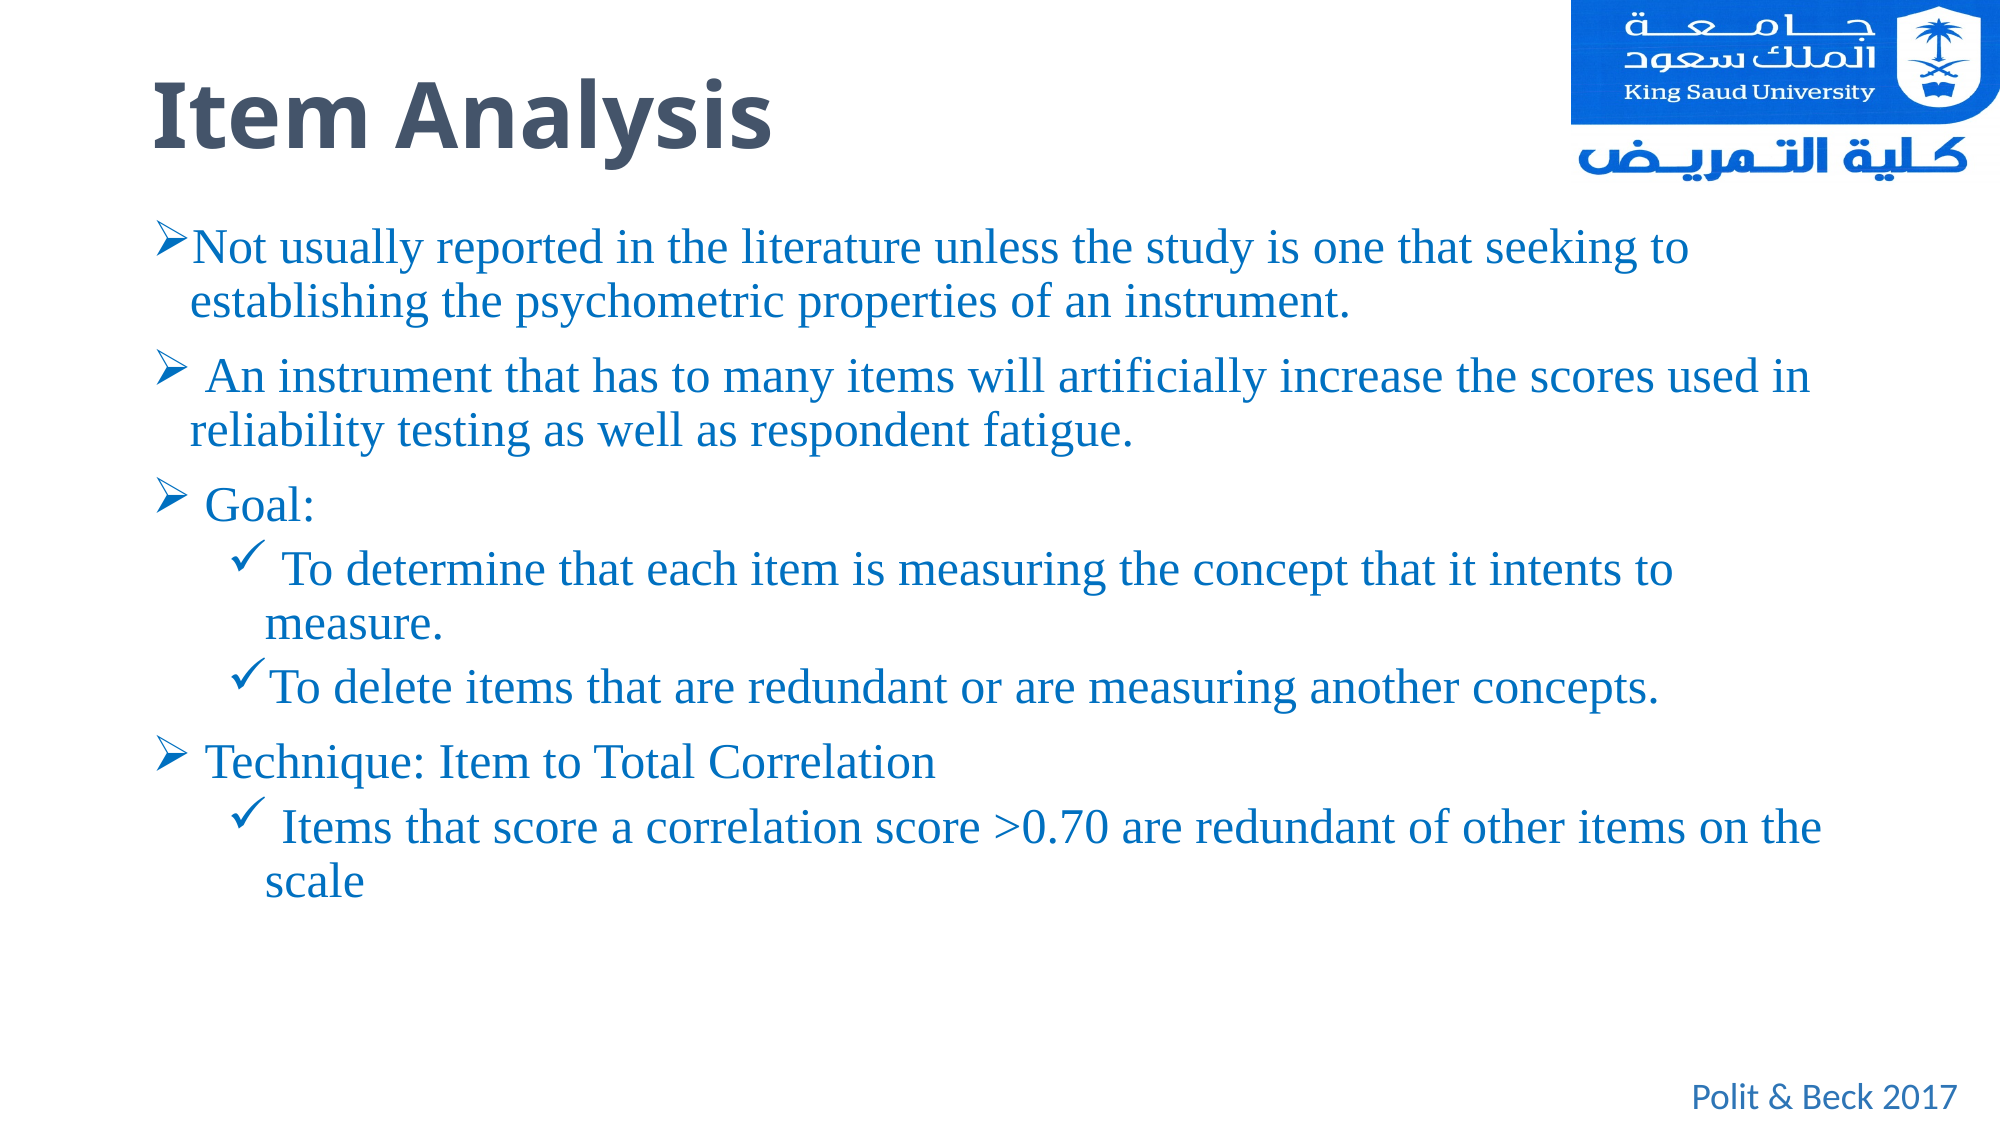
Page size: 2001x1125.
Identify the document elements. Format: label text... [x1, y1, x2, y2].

picture [1571, 0, 2000, 185]
text_box Polit & Beck 2017 [1676, 1064, 1974, 1125]
list Not usually reported in the literature unless the study is one that seeking to establishing the psychometric properties of an instrument. An instrument that has to many items will artificially increase the scores used in reliability testing as well as respondent fatigue. Goal: To determine that each item is measuring the concept that it intents to measure. To delete items that are redundant or are measuring another concepts. Technique: Item to Total Correlation Items that score a correlation score >0.70 are redundant of other items on the scale [137, 213, 1863, 1012]
title Item Analysis [137, 15, 1863, 198]
